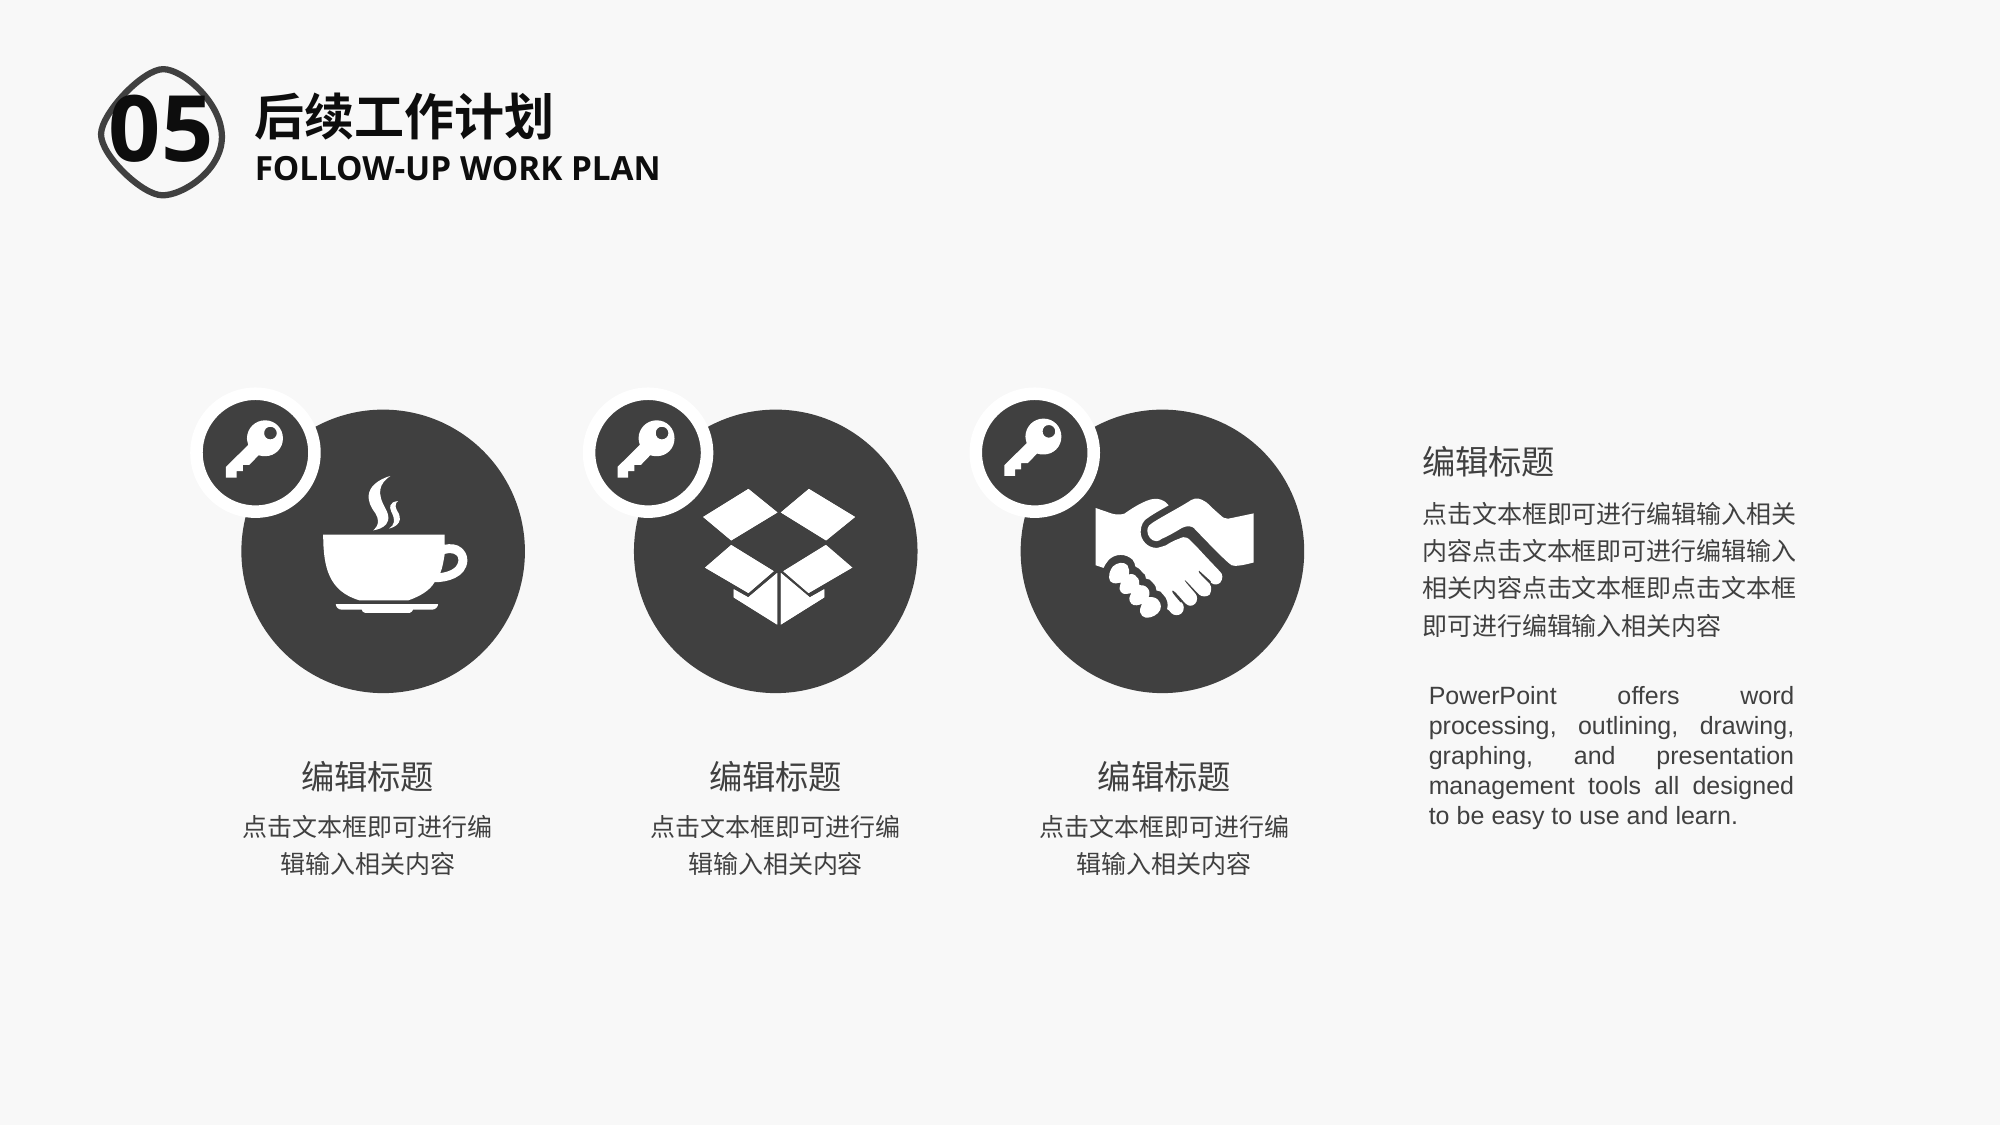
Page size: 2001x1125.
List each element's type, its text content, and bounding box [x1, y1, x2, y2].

text_box 点击文本框即可进行编辑输入相关内容 [228, 796, 508, 886]
text_box 点击文本框即可进行编辑输入相关内容 [635, 796, 916, 886]
text_box 编辑标题 [1407, 433, 1647, 489]
text_box [141, 188, 189, 197]
text_box 点击文本框即可进行编辑输入相关内容点击文本框即可进行编辑输入相关内容点击文本框即点击文本框即可进行编辑输入相关内容 [1407, 483, 1827, 648]
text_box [196, 393, 1305, 694]
text_box 后续工作计划 [240, 33, 1054, 139]
text_box 编辑标题 [248, 748, 488, 804]
text_box 05 [66, 62, 240, 188]
text_box FOLLOW-UP WORK PLAN [240, 139, 1064, 195]
text_box 编辑标题 [1044, 748, 1284, 804]
text_box PowerPoint offers word processing, outlining, drawing, graphing, and presentation management tools all designed to be easy to use and learn. [1428, 679, 1796, 830]
text_box 点击文本框即可进行编辑输入相关内容 [1024, 796, 1305, 886]
text_box 编辑标题 [655, 748, 896, 804]
